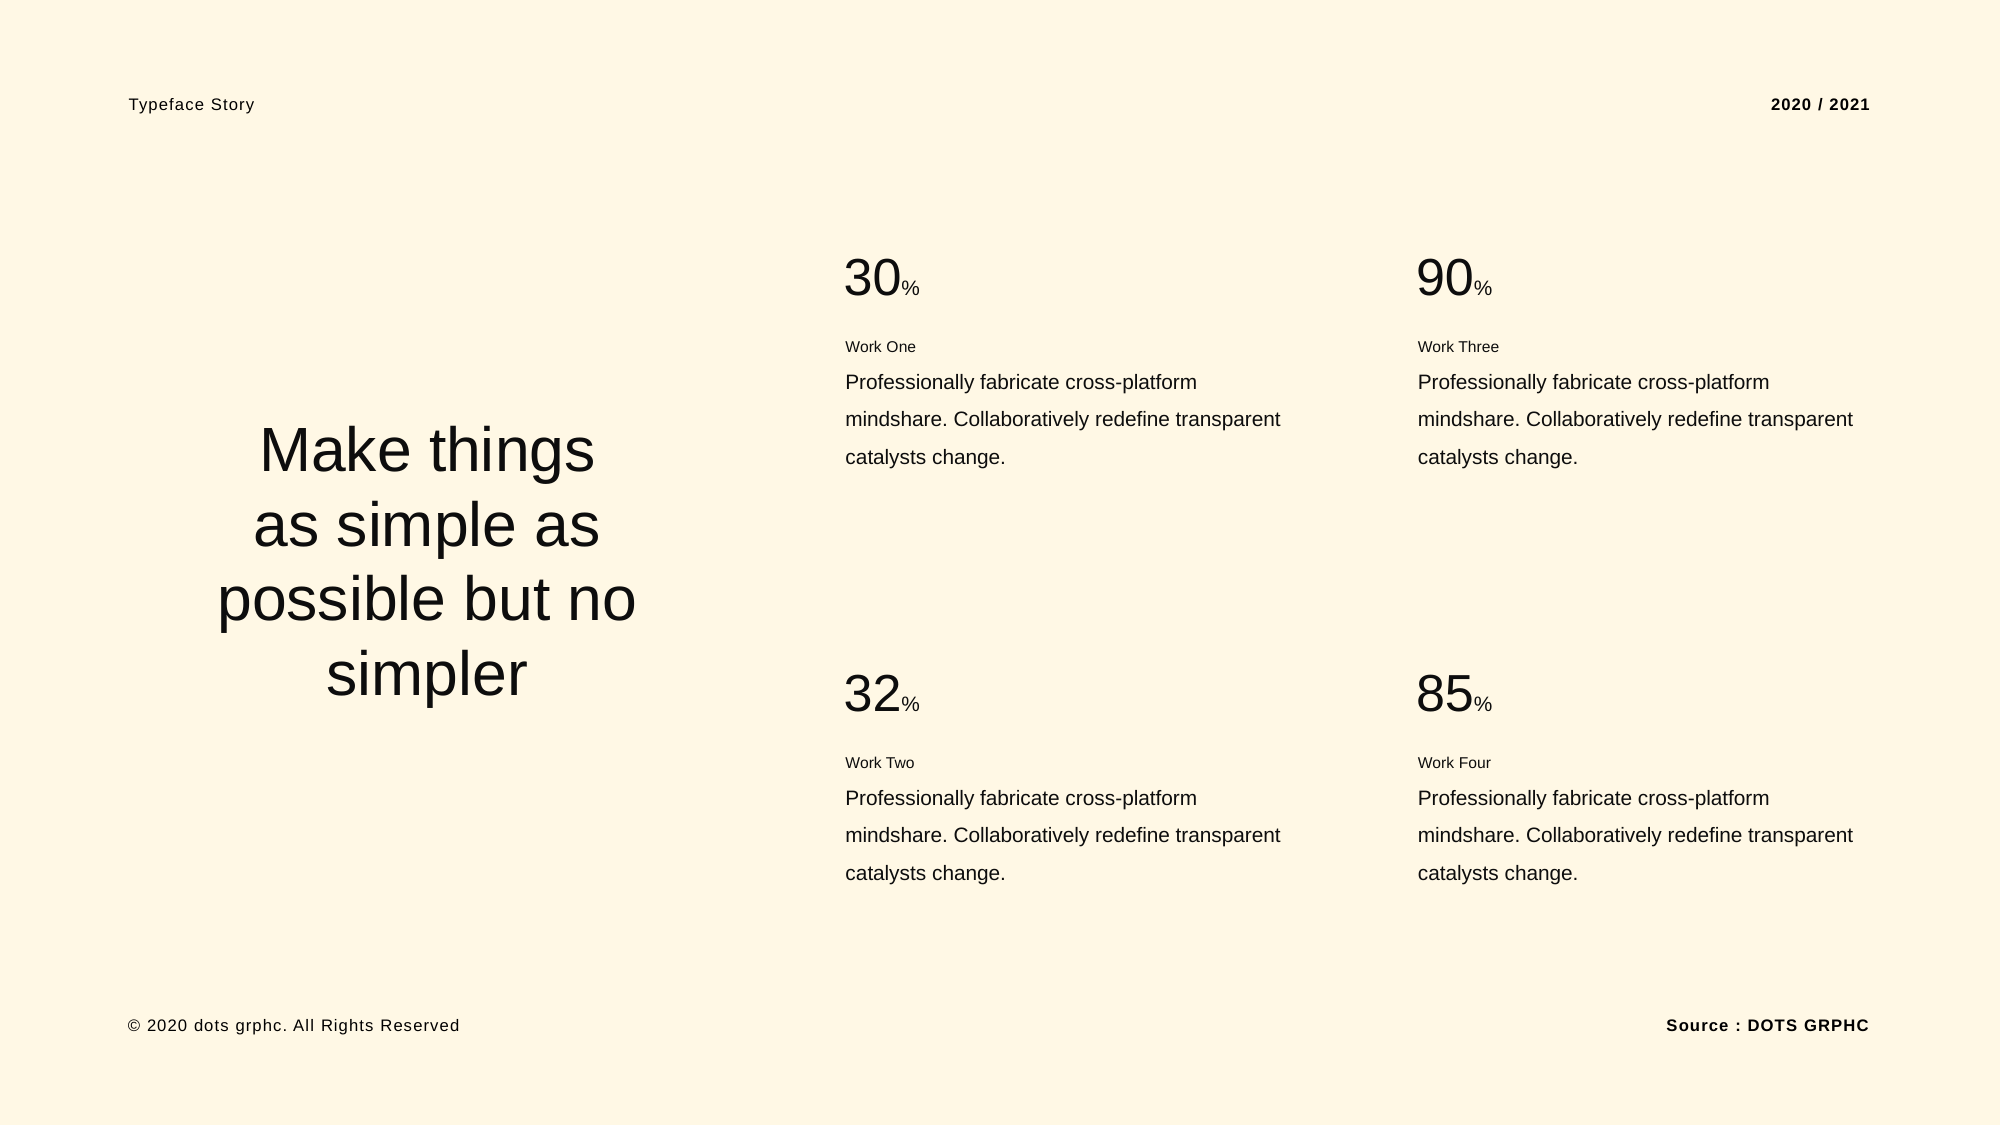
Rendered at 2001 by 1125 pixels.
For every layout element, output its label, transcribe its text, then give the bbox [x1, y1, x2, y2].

text_box © 2020 dots grphc. All Rights Reserved [113, 1007, 490, 1043]
text_box Work Two Professionally fabricate cross-platform mindshare. Collaboratively redefine transparent catalysts change. [845, 743, 1281, 885]
text_box 90% [1416, 211, 1493, 306]
text_box Typeface Story [72, 86, 311, 122]
text_box Make things as simple as possible but no simpler [217, 408, 638, 709]
text_box 32% [843, 627, 921, 722]
text_box Work Four Professionally fabricate cross-platform mindshare. Collaboratively redefine transparent catalysts change. [1417, 743, 1854, 885]
text_box 30% [843, 211, 921, 306]
text_box 2020 / 2021 [1688, 86, 1885, 122]
text_box 85% [1416, 627, 1493, 722]
text_box Work Three Professionally fabricate cross-platform mindshare. Collaboratively redefine transparent catalysts change. [1417, 327, 1854, 469]
text_box Source : DOTS GRPHC [1538, 1007, 1884, 1042]
text_box Work One Professionally fabricate cross-platform mindshare. Collaboratively redefine transparent catalysts change. [845, 327, 1281, 469]
